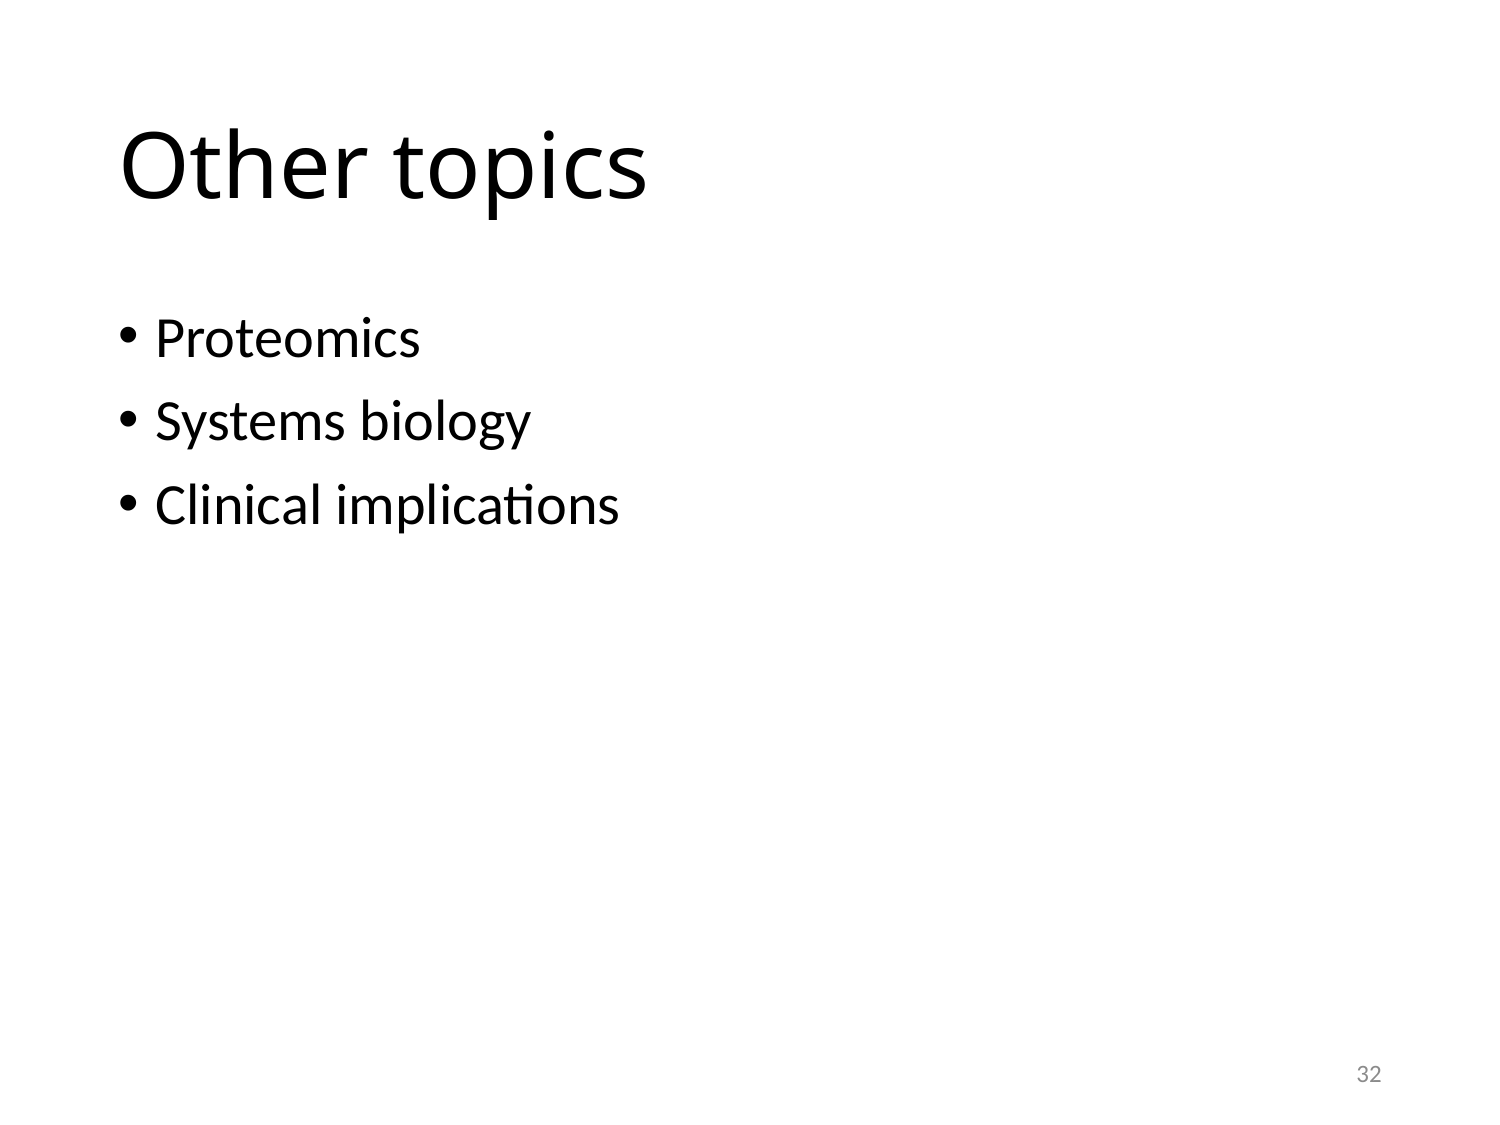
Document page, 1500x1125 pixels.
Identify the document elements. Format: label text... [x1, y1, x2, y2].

list Proteomics Systems biology Clinical implications [103, 299, 1397, 1014]
slide_number 32 [1059, 1042, 1397, 1103]
title Other topics [103, 59, 1397, 278]
